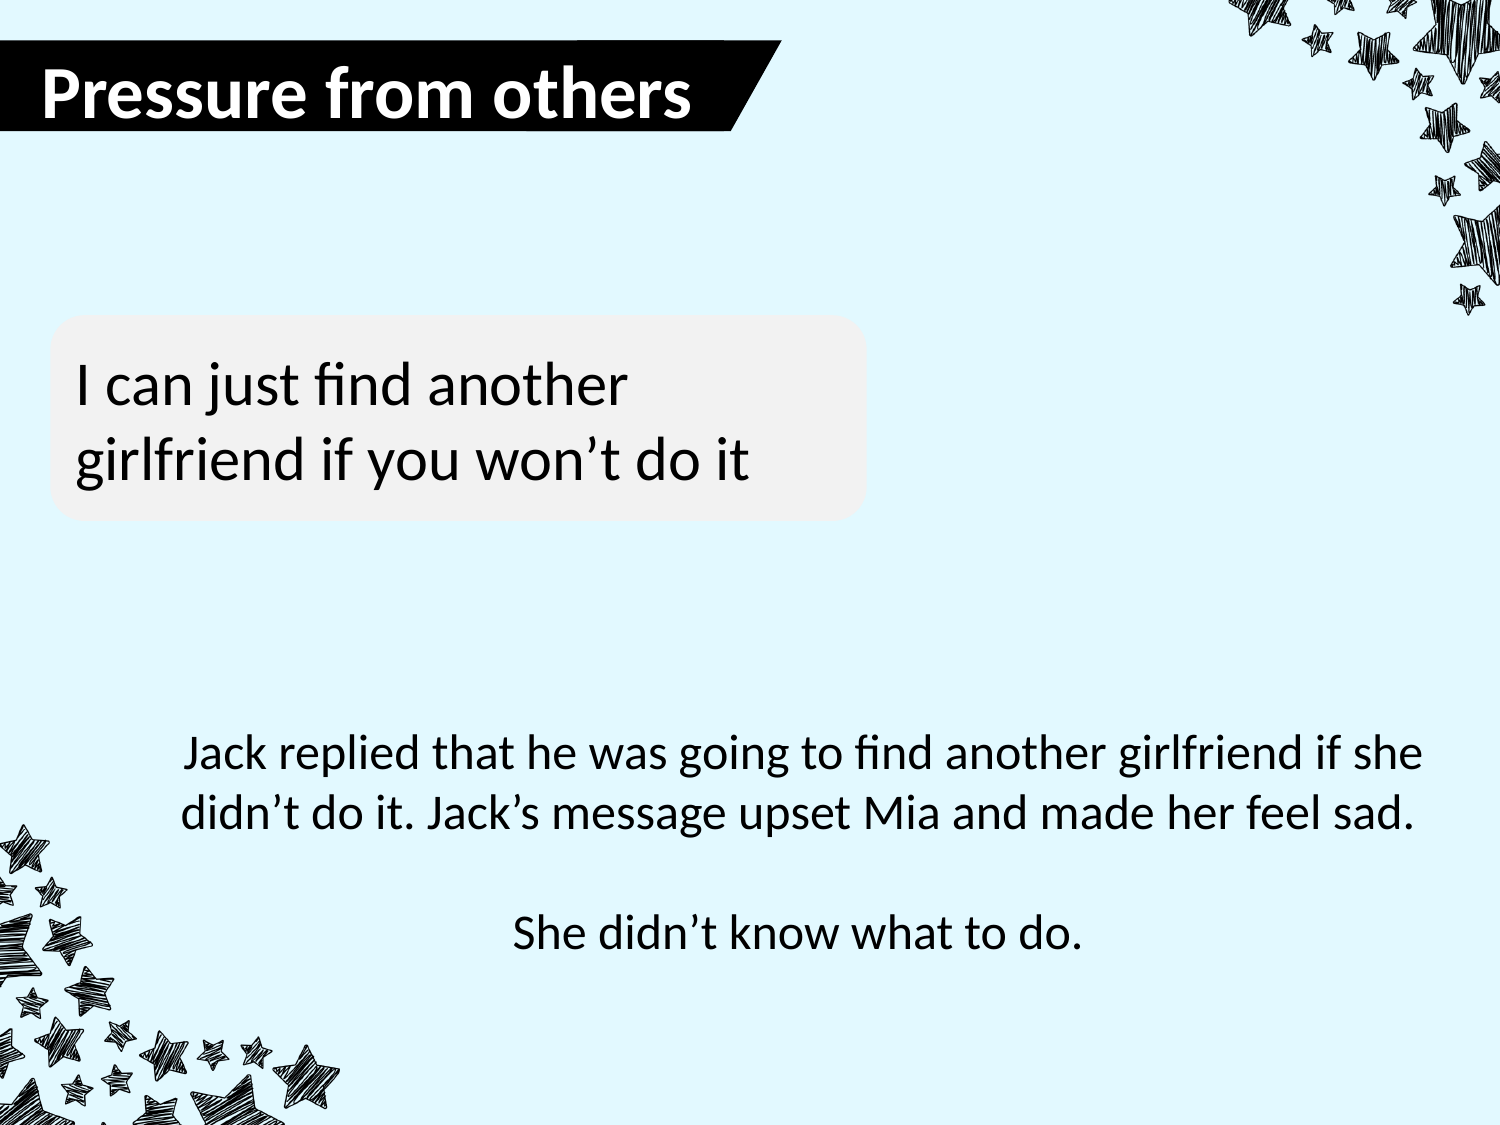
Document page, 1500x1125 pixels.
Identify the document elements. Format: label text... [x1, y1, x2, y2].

picture [0, 824, 340, 1125]
picture [1228, 0, 1500, 356]
text_box Jack replied that he was going to find another girlfriend if she didn’t do it. Jack’s message upset Mia and made her feel sad. She didn’t know what to do. [157, 712, 1450, 967]
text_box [0, 29, 913, 138]
text_box I can just find another girlfriend if you won’t do it [49, 314, 868, 523]
